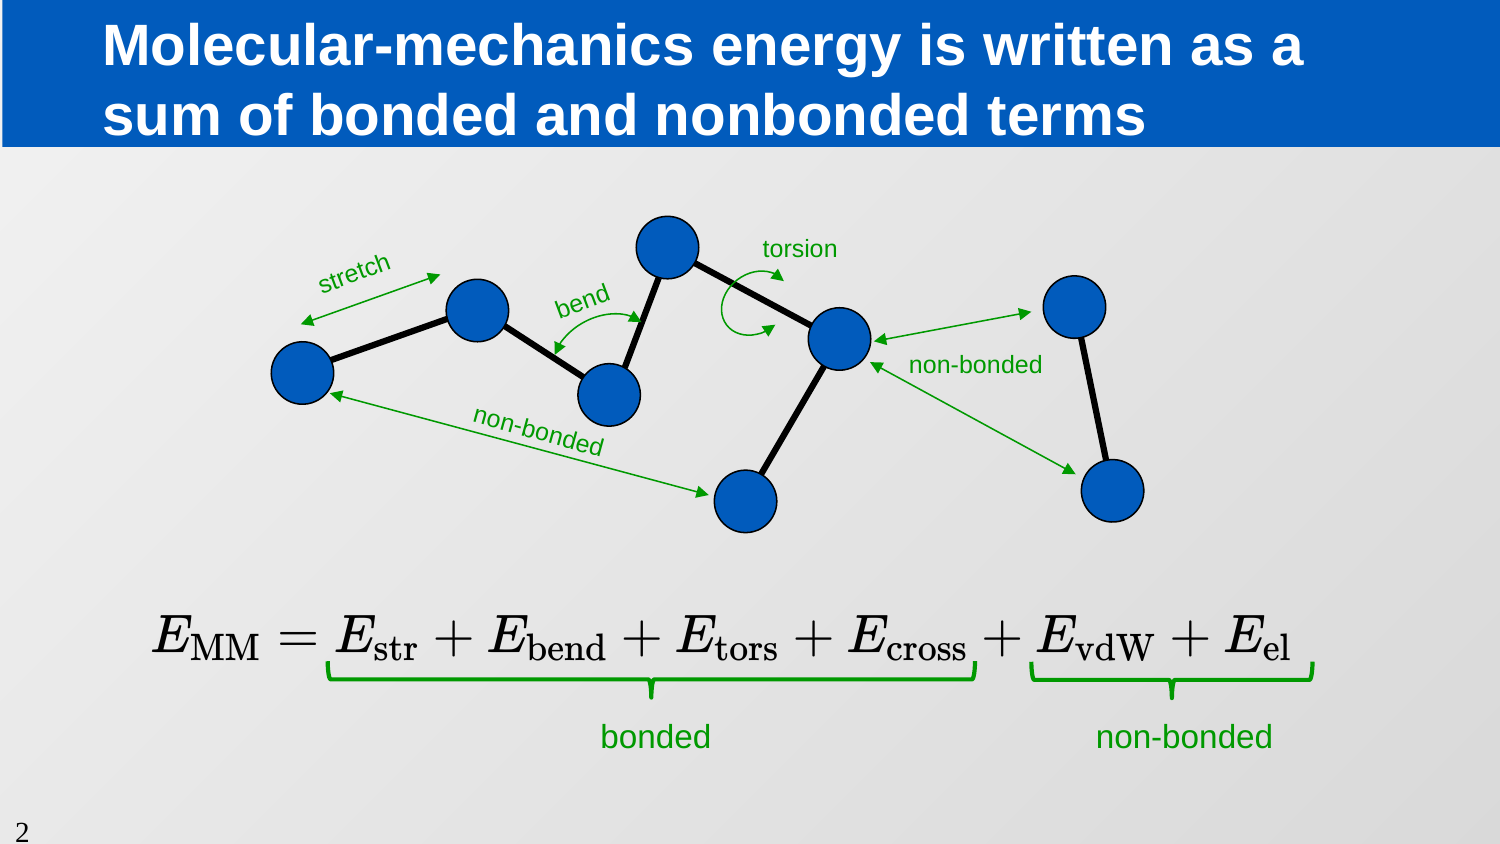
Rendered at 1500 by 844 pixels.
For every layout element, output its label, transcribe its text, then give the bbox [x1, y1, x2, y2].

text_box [270, 216, 1172, 533]
text_box [328, 673, 975, 698]
text_box non-bonded [1081, 708, 1308, 763]
picture [150, 604, 1293, 665]
slide_number 2 [0, 806, 101, 844]
title Molecular-mechanics energy is written as a sum of bonded and nonbonded terms [87, 0, 1363, 147]
text_box bonded [585, 708, 812, 763]
text_box [1032, 661, 1313, 699]
